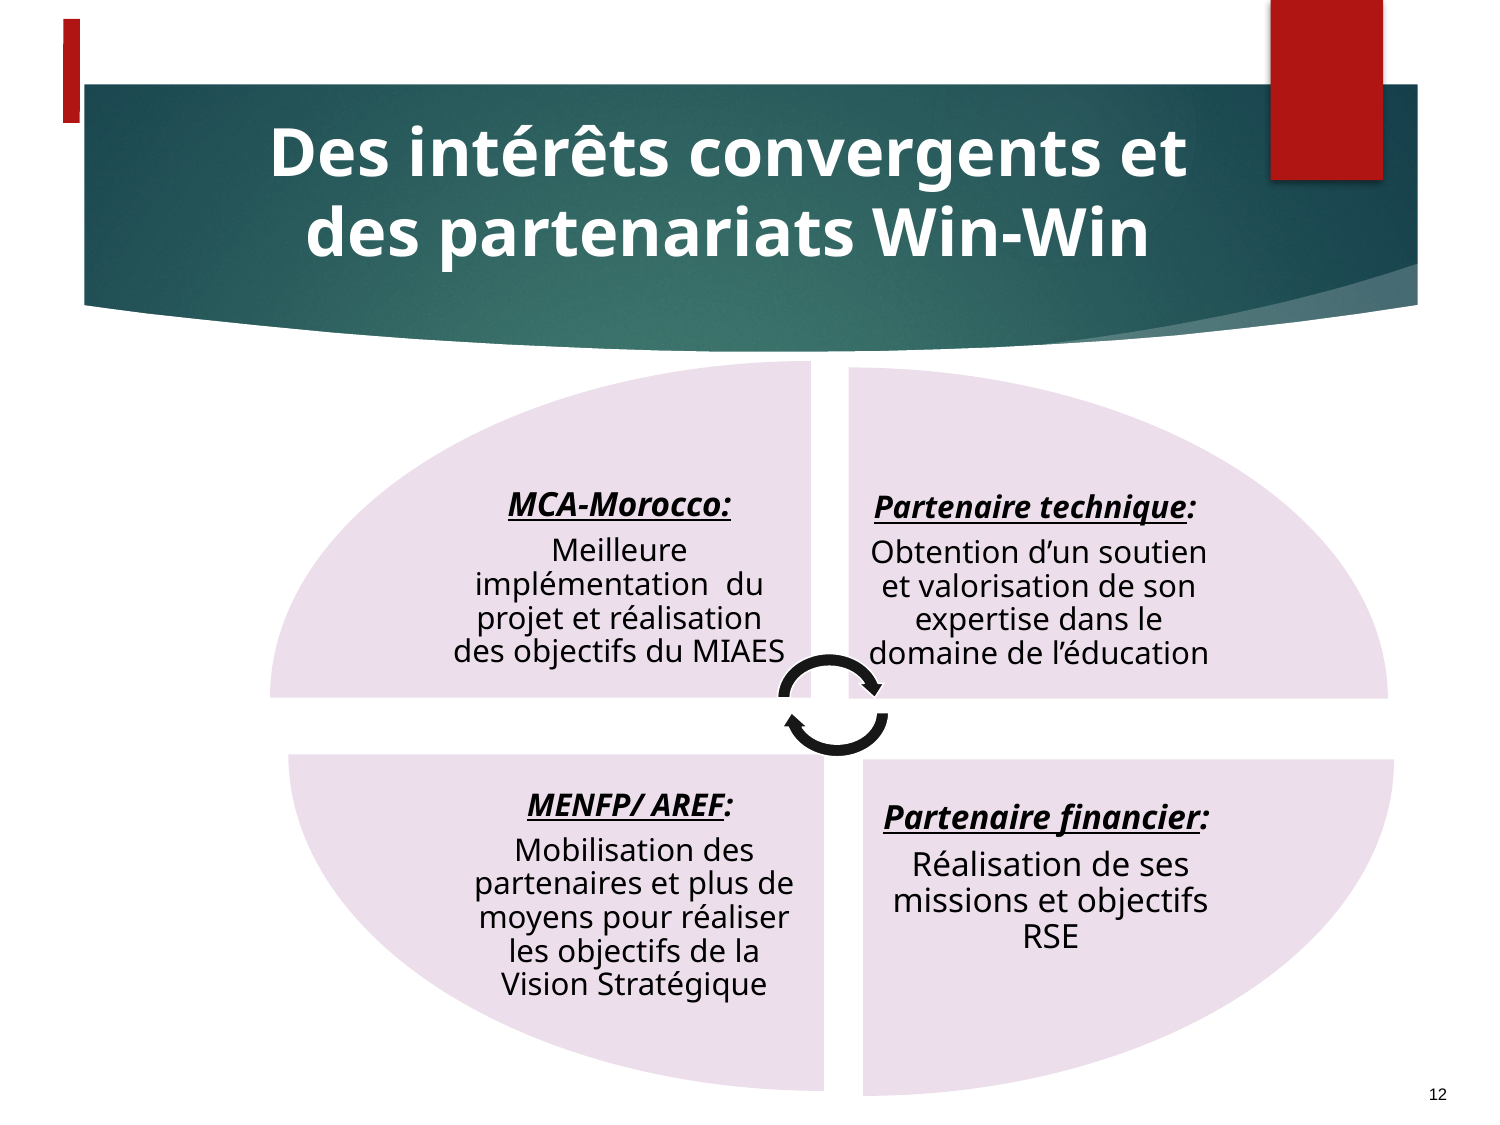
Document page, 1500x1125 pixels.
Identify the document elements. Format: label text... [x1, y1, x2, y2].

text_box Des intérêts convergents et des partenariats Win-Win [193, 104, 1264, 276]
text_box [93, 292, 1500, 1071]
